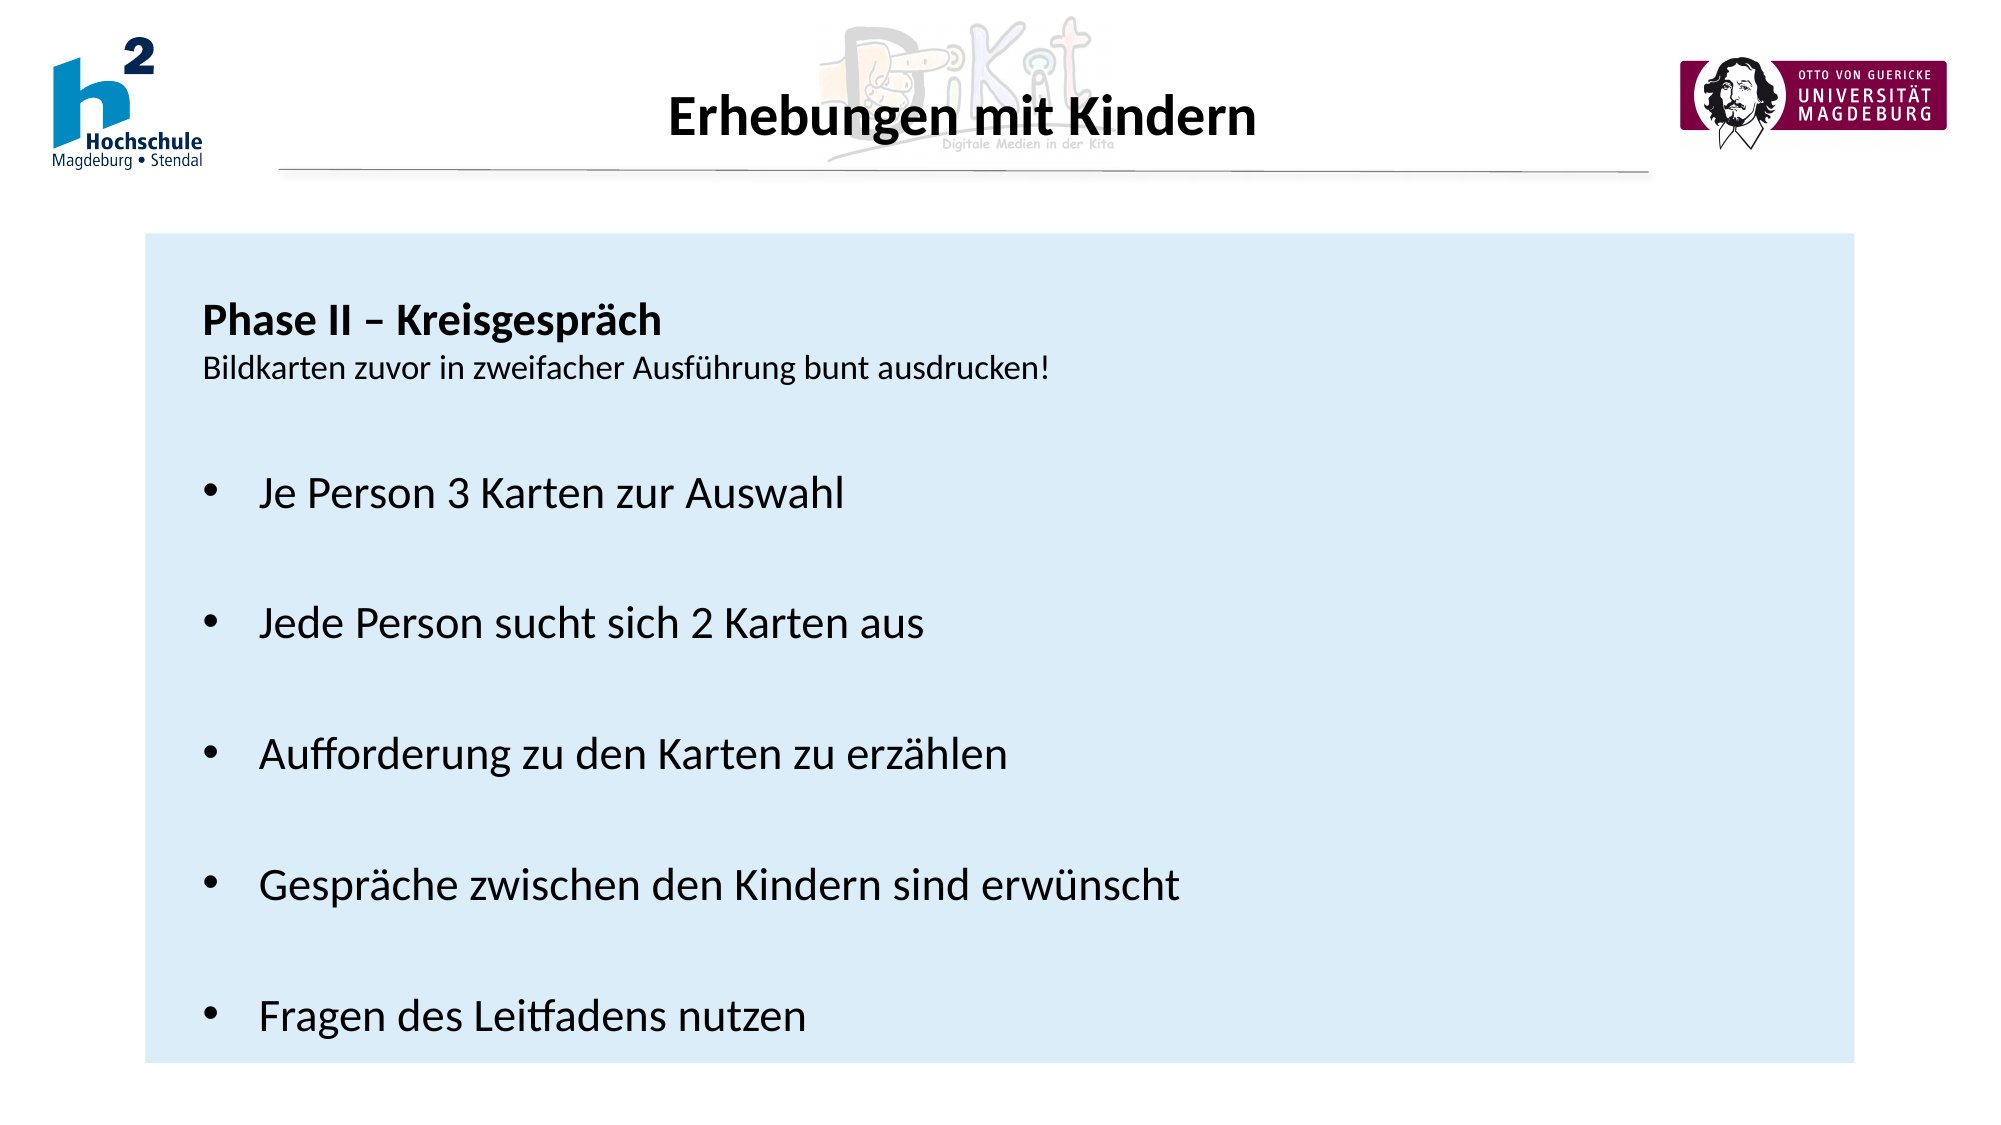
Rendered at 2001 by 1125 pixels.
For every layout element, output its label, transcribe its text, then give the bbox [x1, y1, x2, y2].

picture [816, 14, 1119, 170]
text_box Phase II – Kreisgespräch Bildkarten zuvor in zweifacher Ausführung bunt ausdrucken! Je Person 3 Karten zur Auswahl Jede Person sucht sich 2 Karten aus Aufforderung zu den Karten zu erzählen Gespräche zwischen den Kindern sind erwünscht Fragen des Leitfadens nutzen [169, 225, 1895, 1056]
text_box Erhebungen mit Kindern [278, 69, 811, 155]
picture [1680, 57, 1947, 150]
text_box [142, 233, 1868, 1063]
text_box Erhebungen mit Kindern [1122, 69, 1649, 155]
picture [53, 37, 202, 170]
